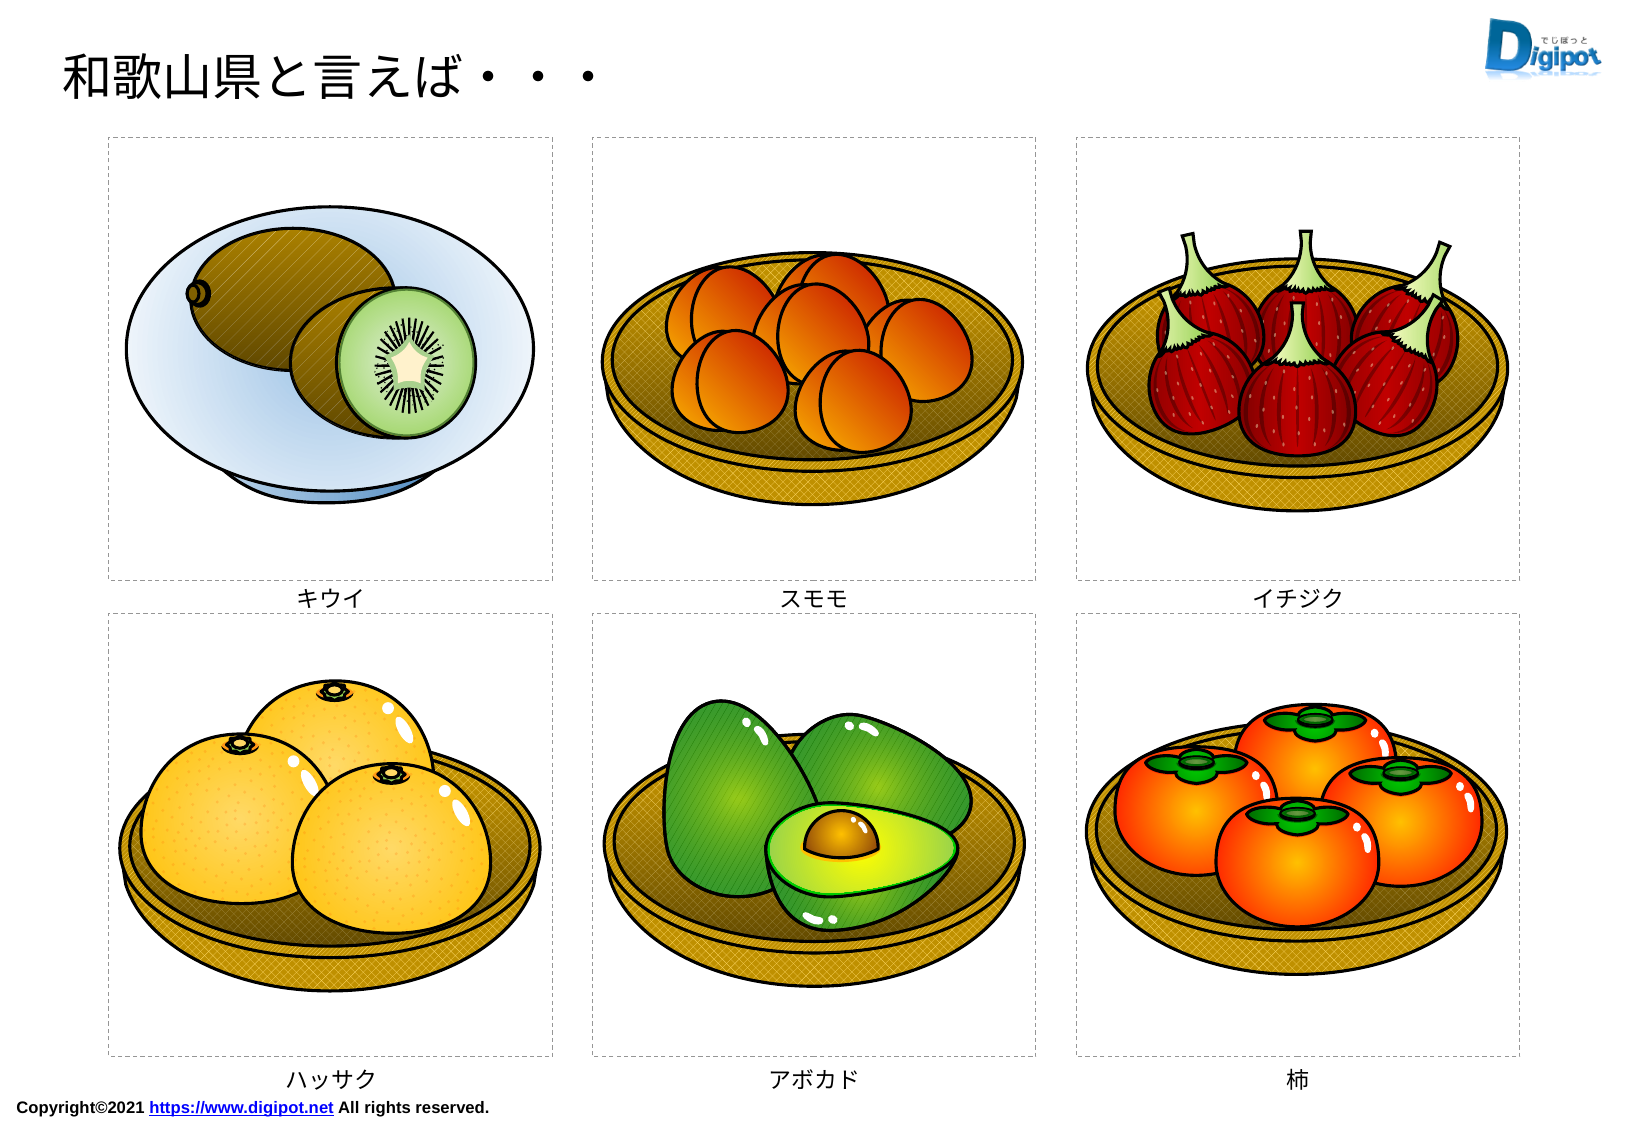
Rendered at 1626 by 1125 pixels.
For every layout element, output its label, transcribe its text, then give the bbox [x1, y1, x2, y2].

text_box スモモ [587, 577, 1041, 620]
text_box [603, 699, 1025, 987]
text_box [1087, 230, 1508, 512]
text_box キウイ [104, 577, 558, 620]
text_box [1086, 704, 1507, 975]
text_box 和歌山県と言えば・・・ [48, 38, 628, 113]
picture [1485, 18, 1602, 82]
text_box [601, 252, 1023, 505]
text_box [119, 680, 541, 992]
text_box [126, 206, 534, 504]
text_box 柿 [1071, 1058, 1525, 1101]
text_box ハッサク [104, 1058, 558, 1101]
text_box アボカド [587, 1058, 1041, 1101]
text_box イチジク [1071, 577, 1525, 620]
